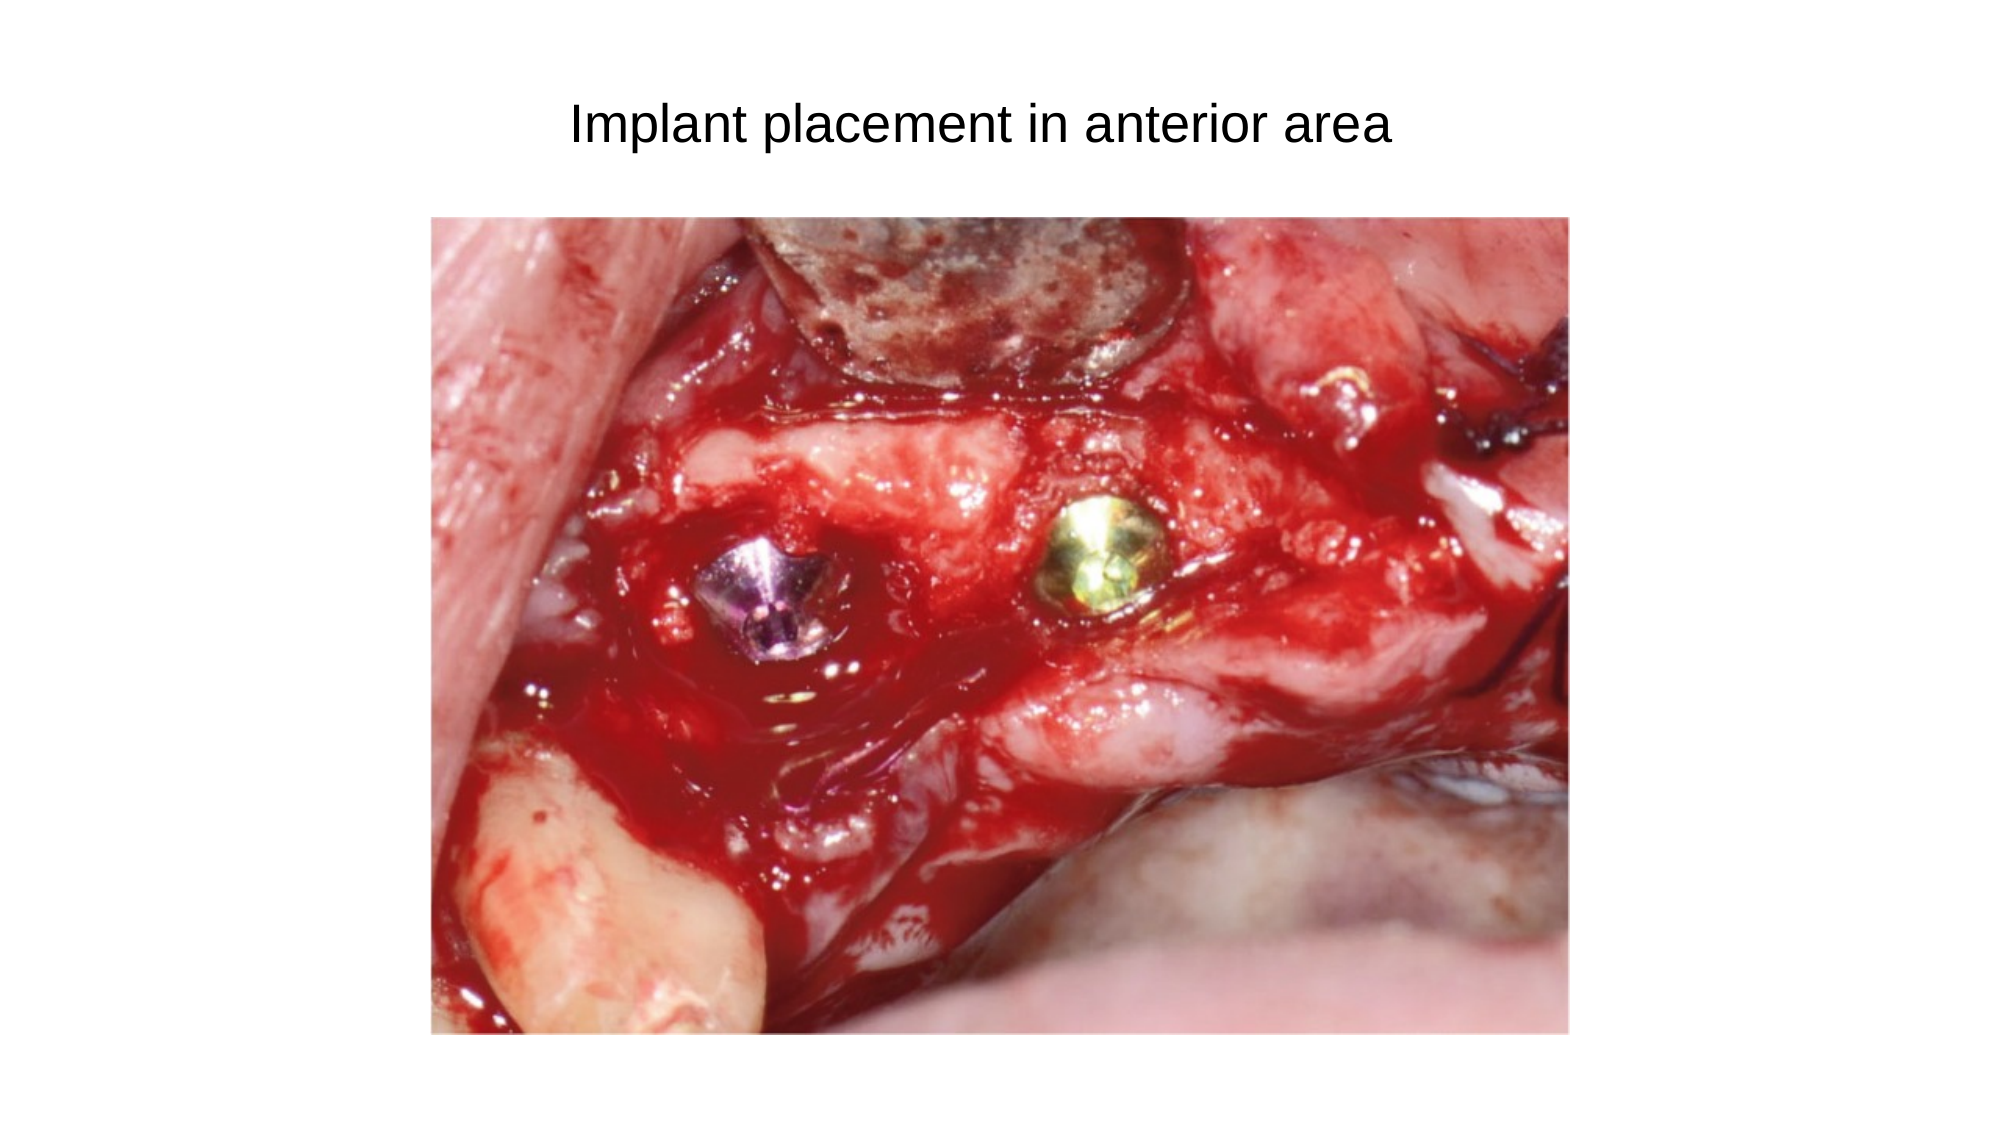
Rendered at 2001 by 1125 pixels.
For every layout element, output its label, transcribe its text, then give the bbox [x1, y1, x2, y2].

picture [430, 217, 1570, 1035]
list Implant placement in anterior area [118, 88, 1844, 802]
